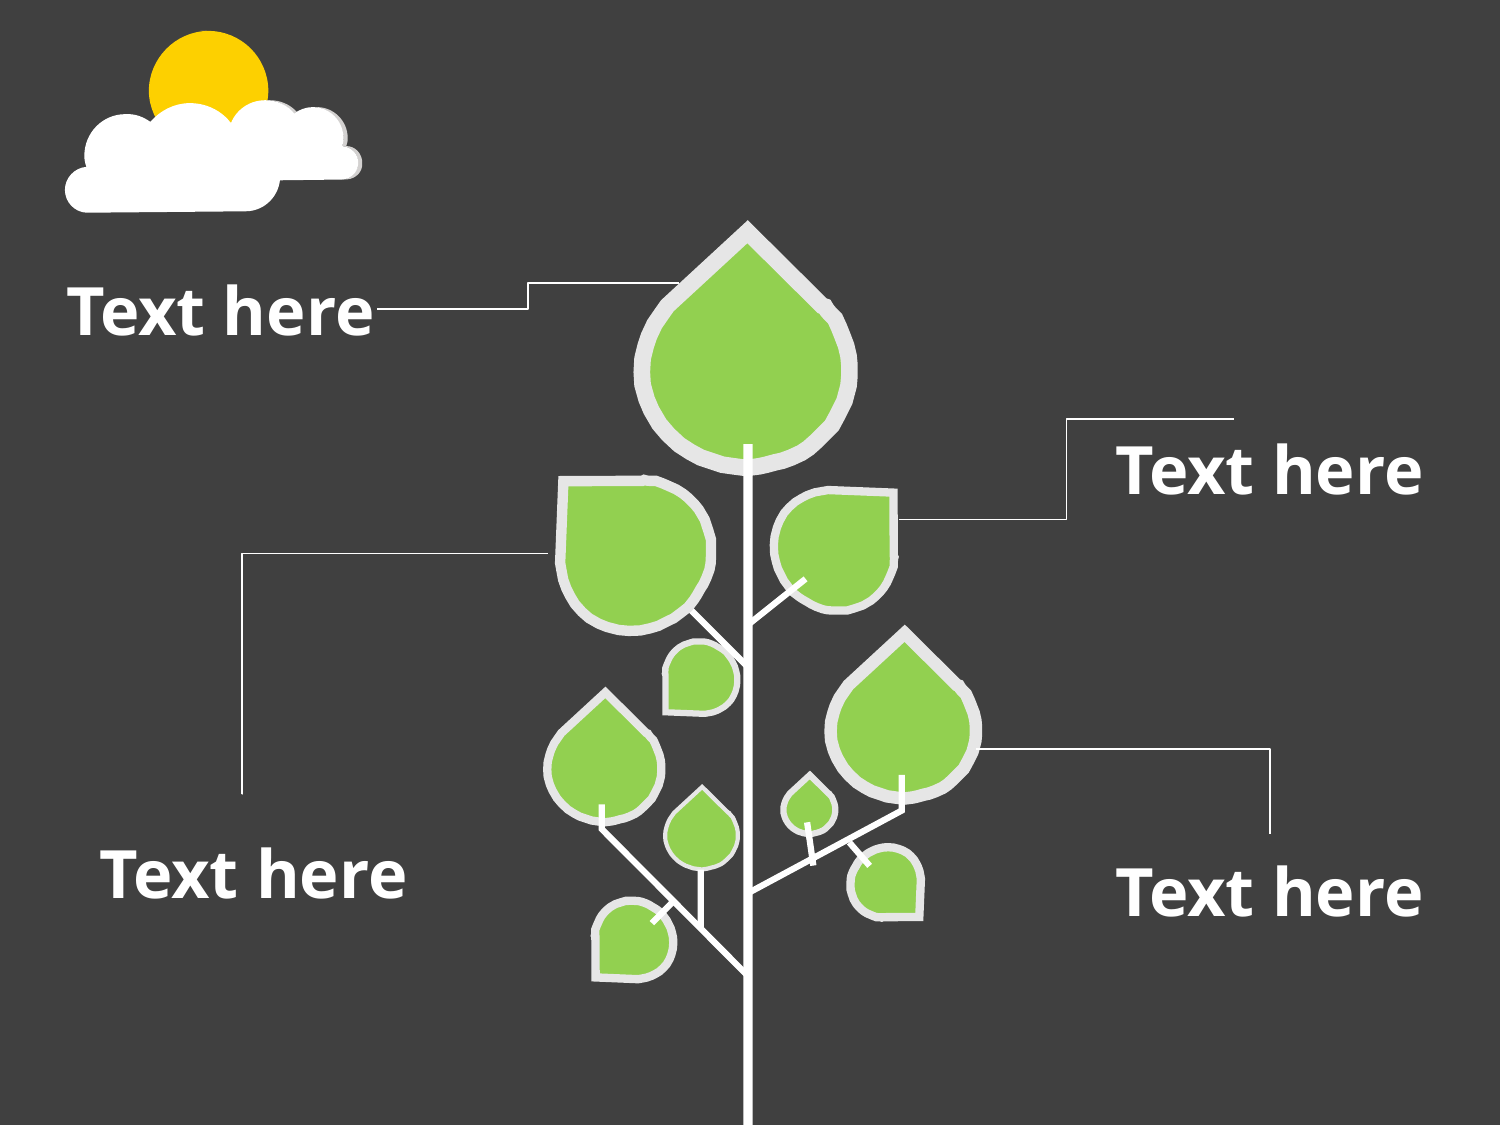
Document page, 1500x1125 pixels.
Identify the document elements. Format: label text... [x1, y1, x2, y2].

text_box [747, 807, 902, 894]
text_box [976, 748, 1270, 835]
text_box Text here [1100, 842, 1439, 937]
text_box Text here [51, 261, 390, 356]
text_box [546, 692, 662, 823]
text_box [604, 832, 700, 928]
text_box [64, 103, 281, 213]
text_box [231, 100, 359, 181]
text_box Text here [84, 824, 424, 919]
text_box [701, 920, 748, 977]
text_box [641, 231, 850, 469]
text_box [898, 418, 1235, 520]
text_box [241, 553, 548, 795]
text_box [853, 845, 928, 929]
text_box [218, 318, 725, 1049]
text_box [783, 774, 836, 835]
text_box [376, 282, 680, 310]
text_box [830, 632, 977, 799]
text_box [587, 899, 670, 992]
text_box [546, 455, 704, 634]
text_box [658, 639, 734, 726]
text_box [780, 470, 905, 613]
text_box Text here [1238, 420, 1439, 516]
text_box [320, 107, 363, 180]
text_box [664, 786, 739, 870]
text_box [148, 30, 269, 121]
text_box [218, 76, 725, 281]
